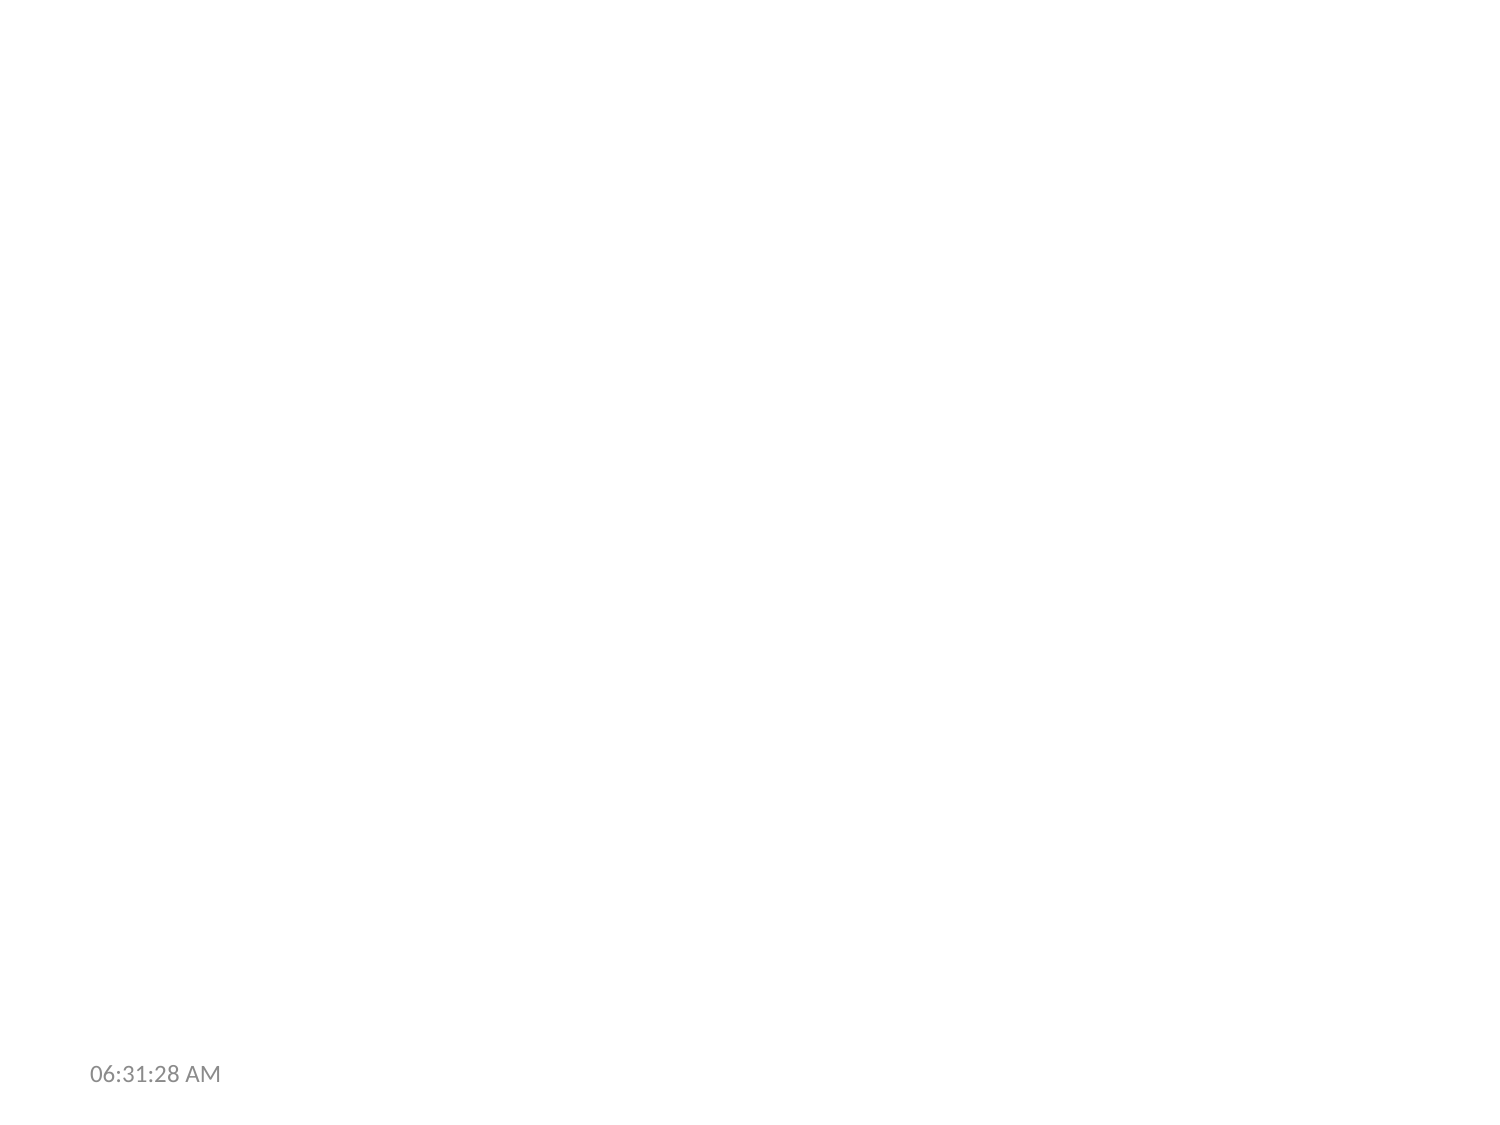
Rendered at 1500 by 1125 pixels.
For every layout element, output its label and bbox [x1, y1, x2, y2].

slide_number [75, 1042, 425, 1103]
